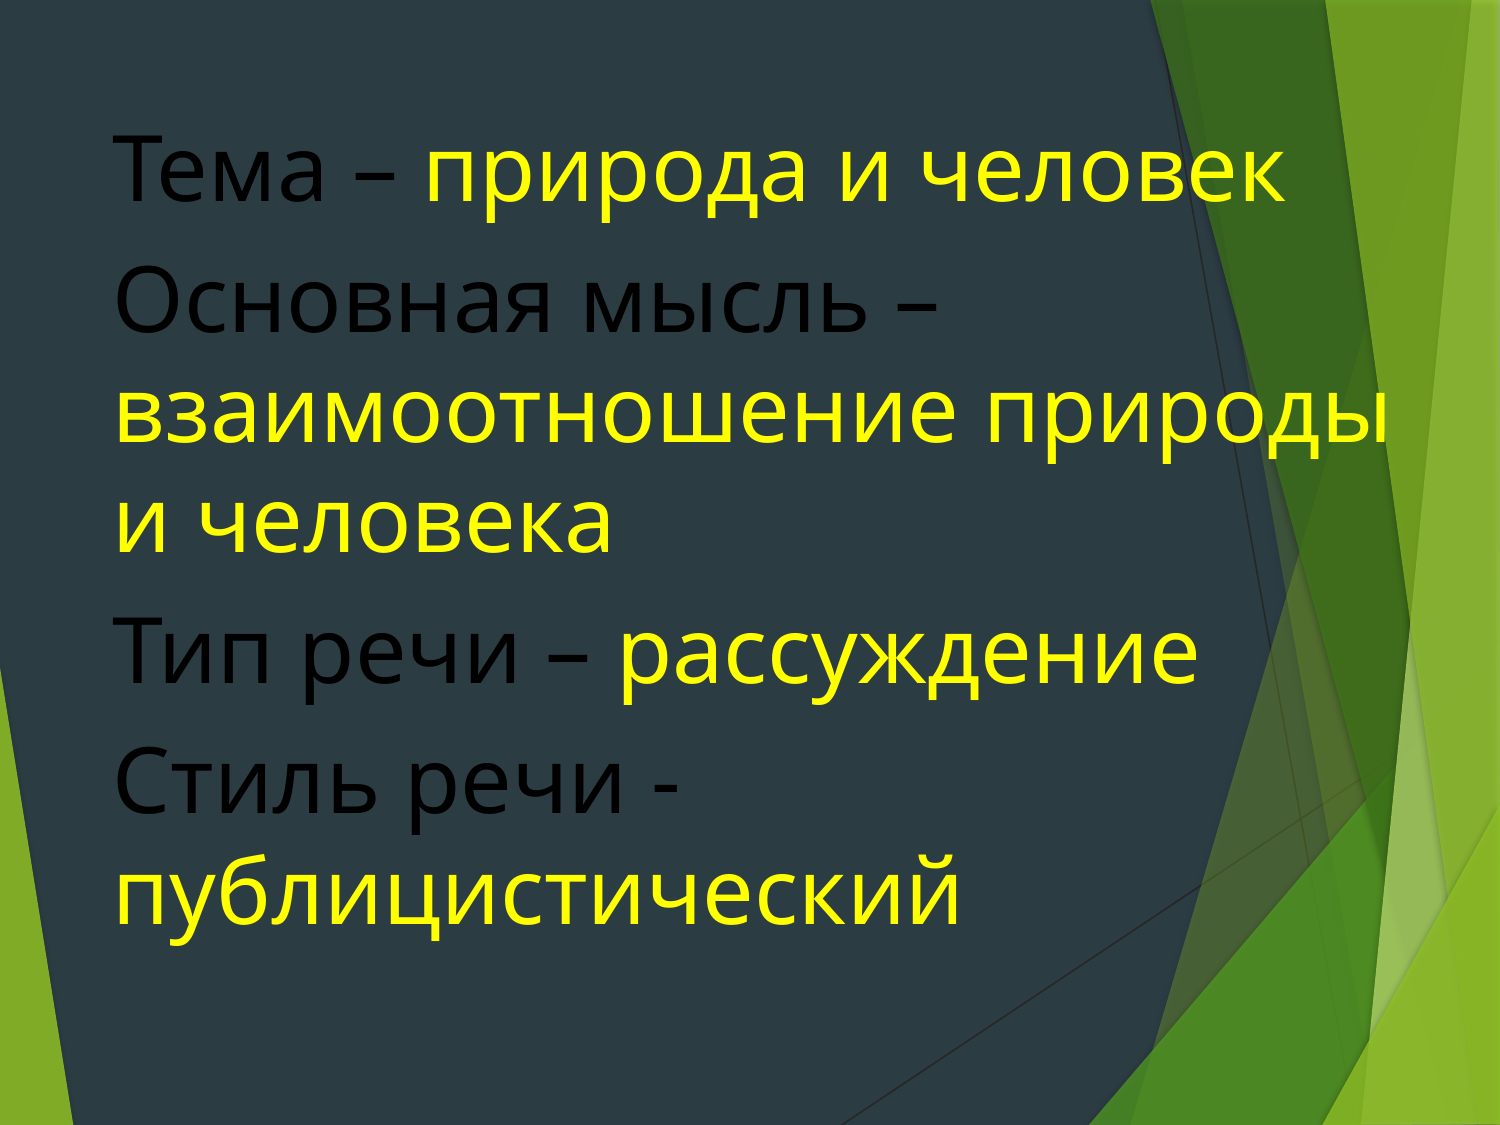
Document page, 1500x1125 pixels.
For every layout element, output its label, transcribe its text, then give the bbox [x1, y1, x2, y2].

list Тема – природа и человек Основная мысль – взаимоотношение природы и человека Тип речи – рассуждение Стиль речи - публицистический [75, 101, 1471, 1035]
